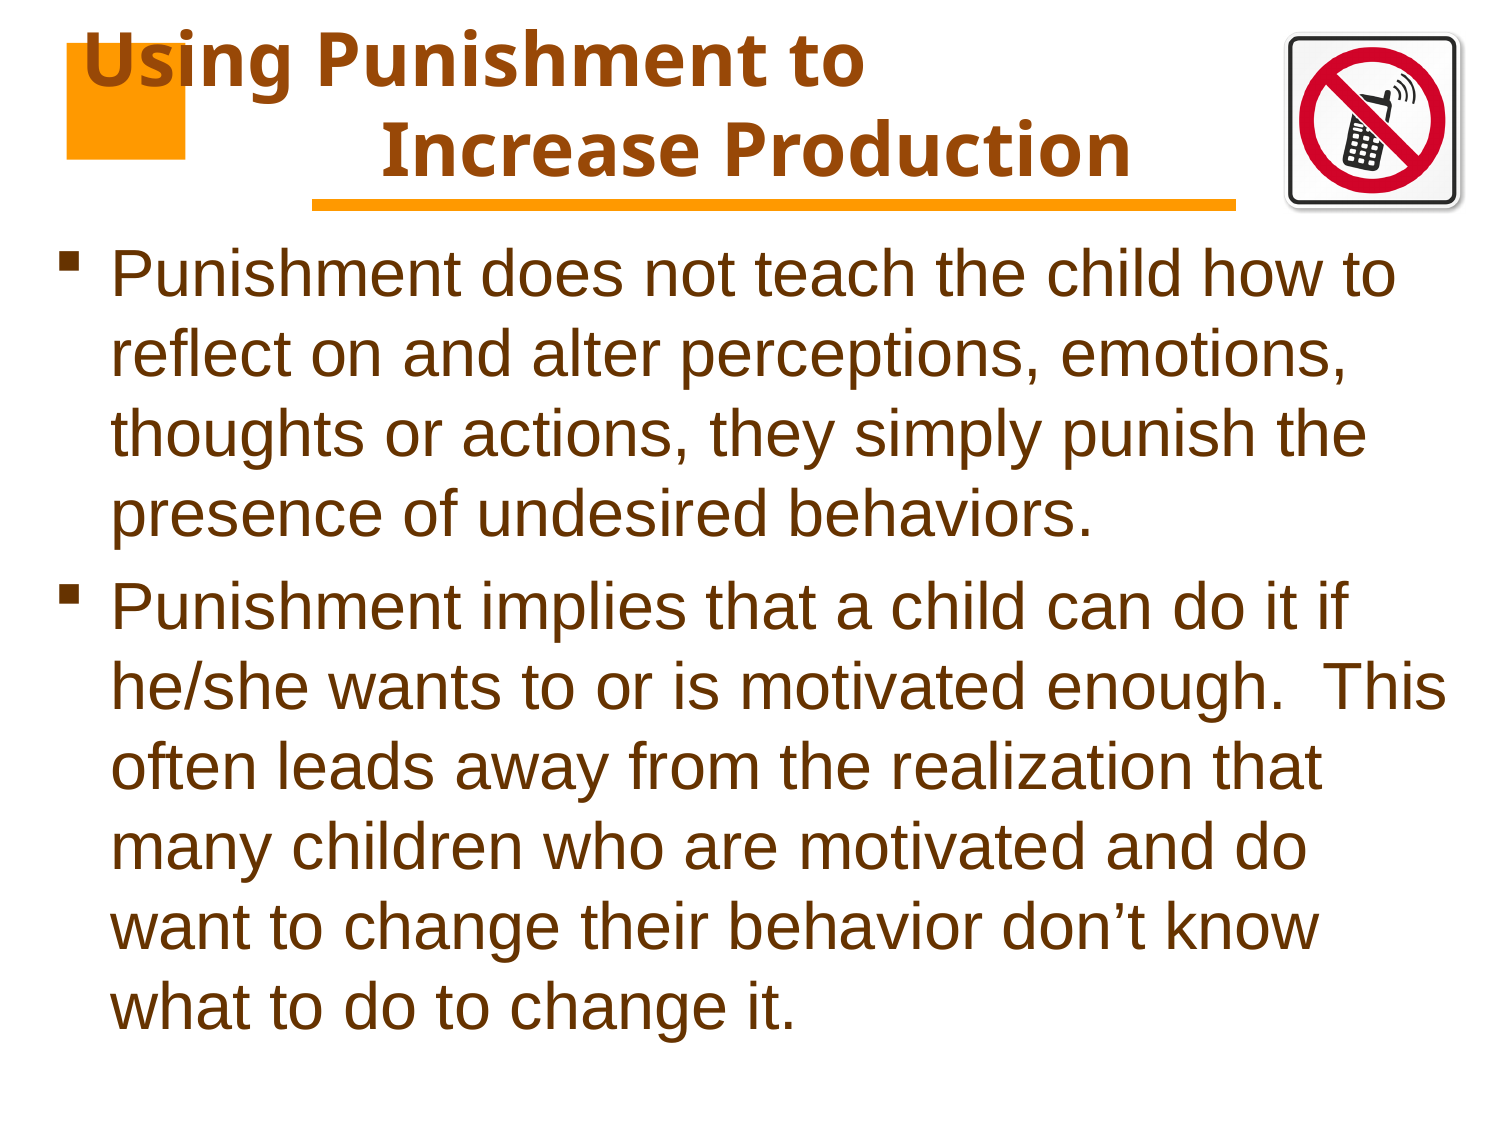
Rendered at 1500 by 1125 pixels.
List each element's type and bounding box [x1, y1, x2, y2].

text_box [39, 222, 1481, 1069]
picture [1283, 31, 1466, 214]
title [66, 22, 1274, 180]
